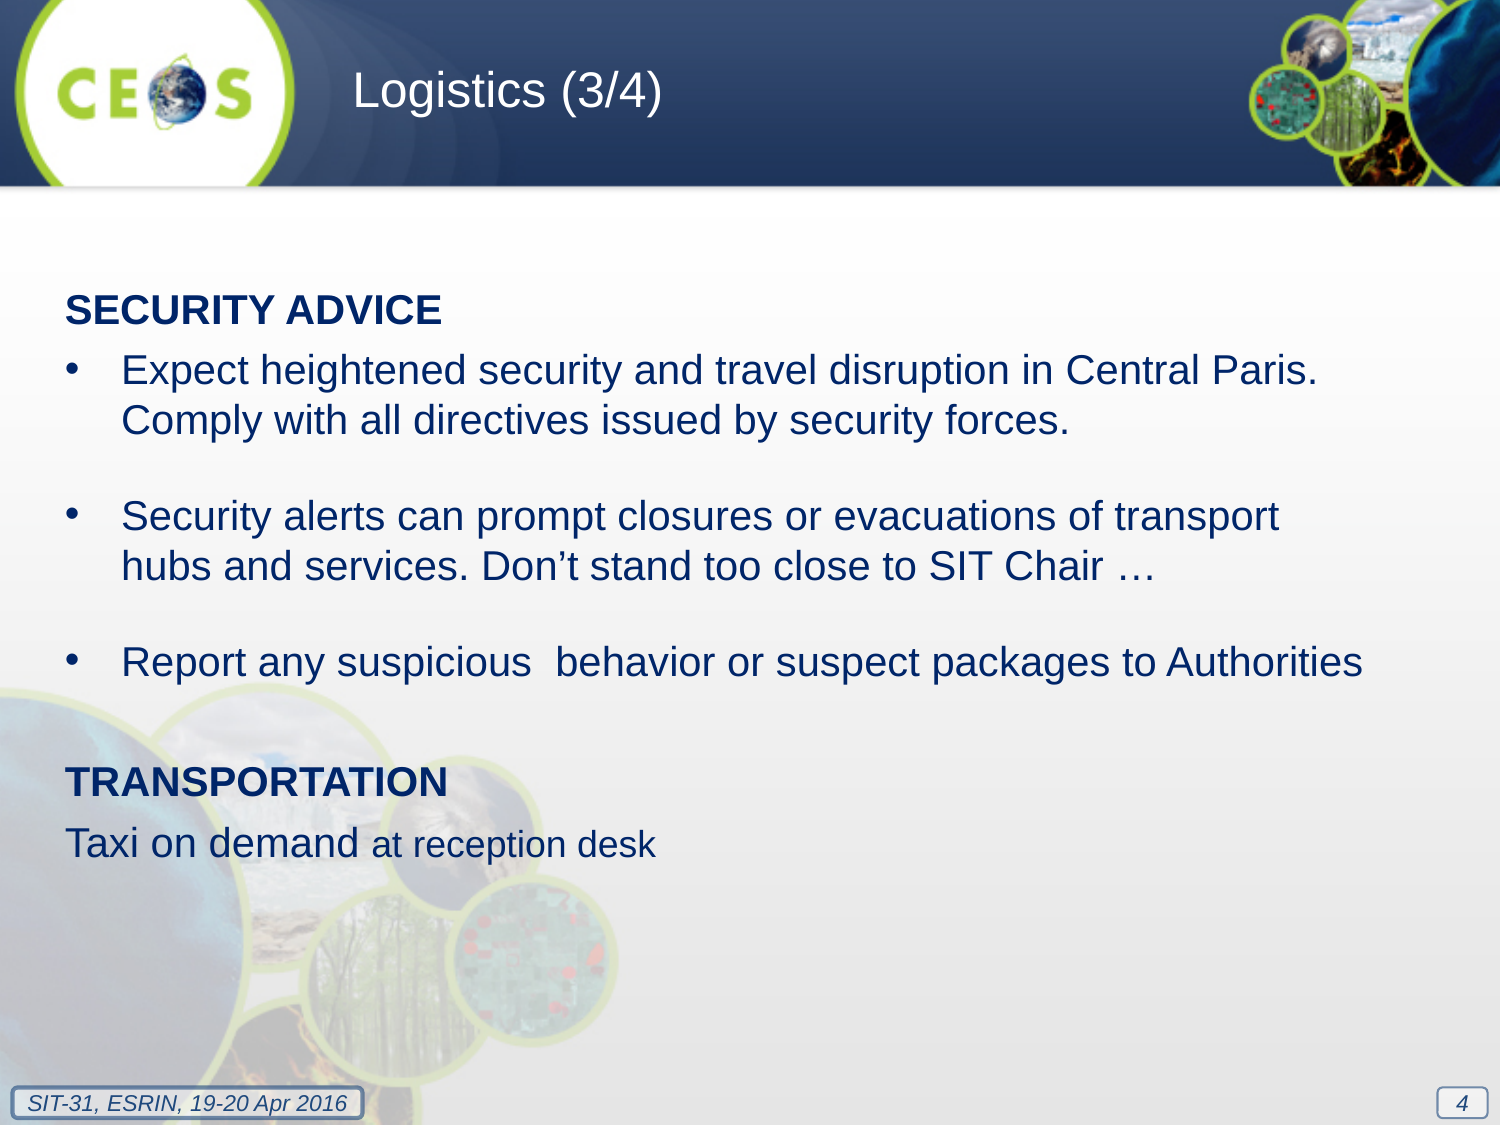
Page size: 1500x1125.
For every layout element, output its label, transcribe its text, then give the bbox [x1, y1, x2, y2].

slide_number 4 [1436, 1086, 1489, 1120]
list Logistics (3/4) [337, 50, 1150, 138]
list SECURITY ADVICE Expect heightened security and travel disruption in Central Paris. Comply with all directives issued by security forces. Security alerts can prompt closures or evacuations of transport hubs and services. Don’t stand too close to SIT Chair … Report any suspicious behavior or suspect packages to Authorities TRANSPORTATION Taxi on demand at reception desk [50, 275, 1388, 1050]
picture [0, 0, 1500, 1125]
